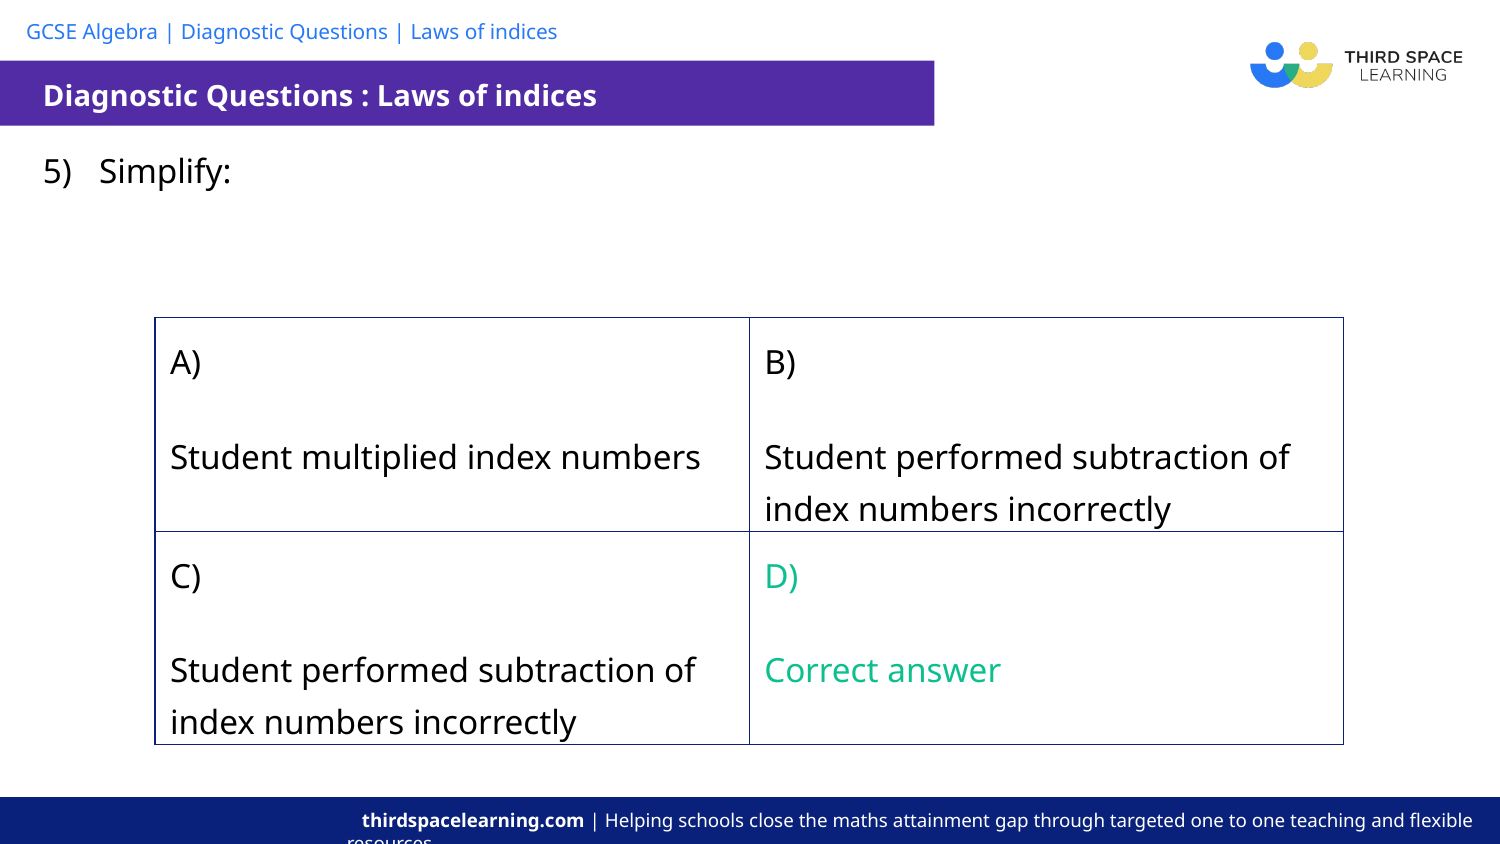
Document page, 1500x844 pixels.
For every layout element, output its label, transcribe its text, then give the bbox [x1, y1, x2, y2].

picture [1250, 33, 1465, 99]
text_box Diagnostic Questions : Laws of indices [27, 61, 778, 127]
